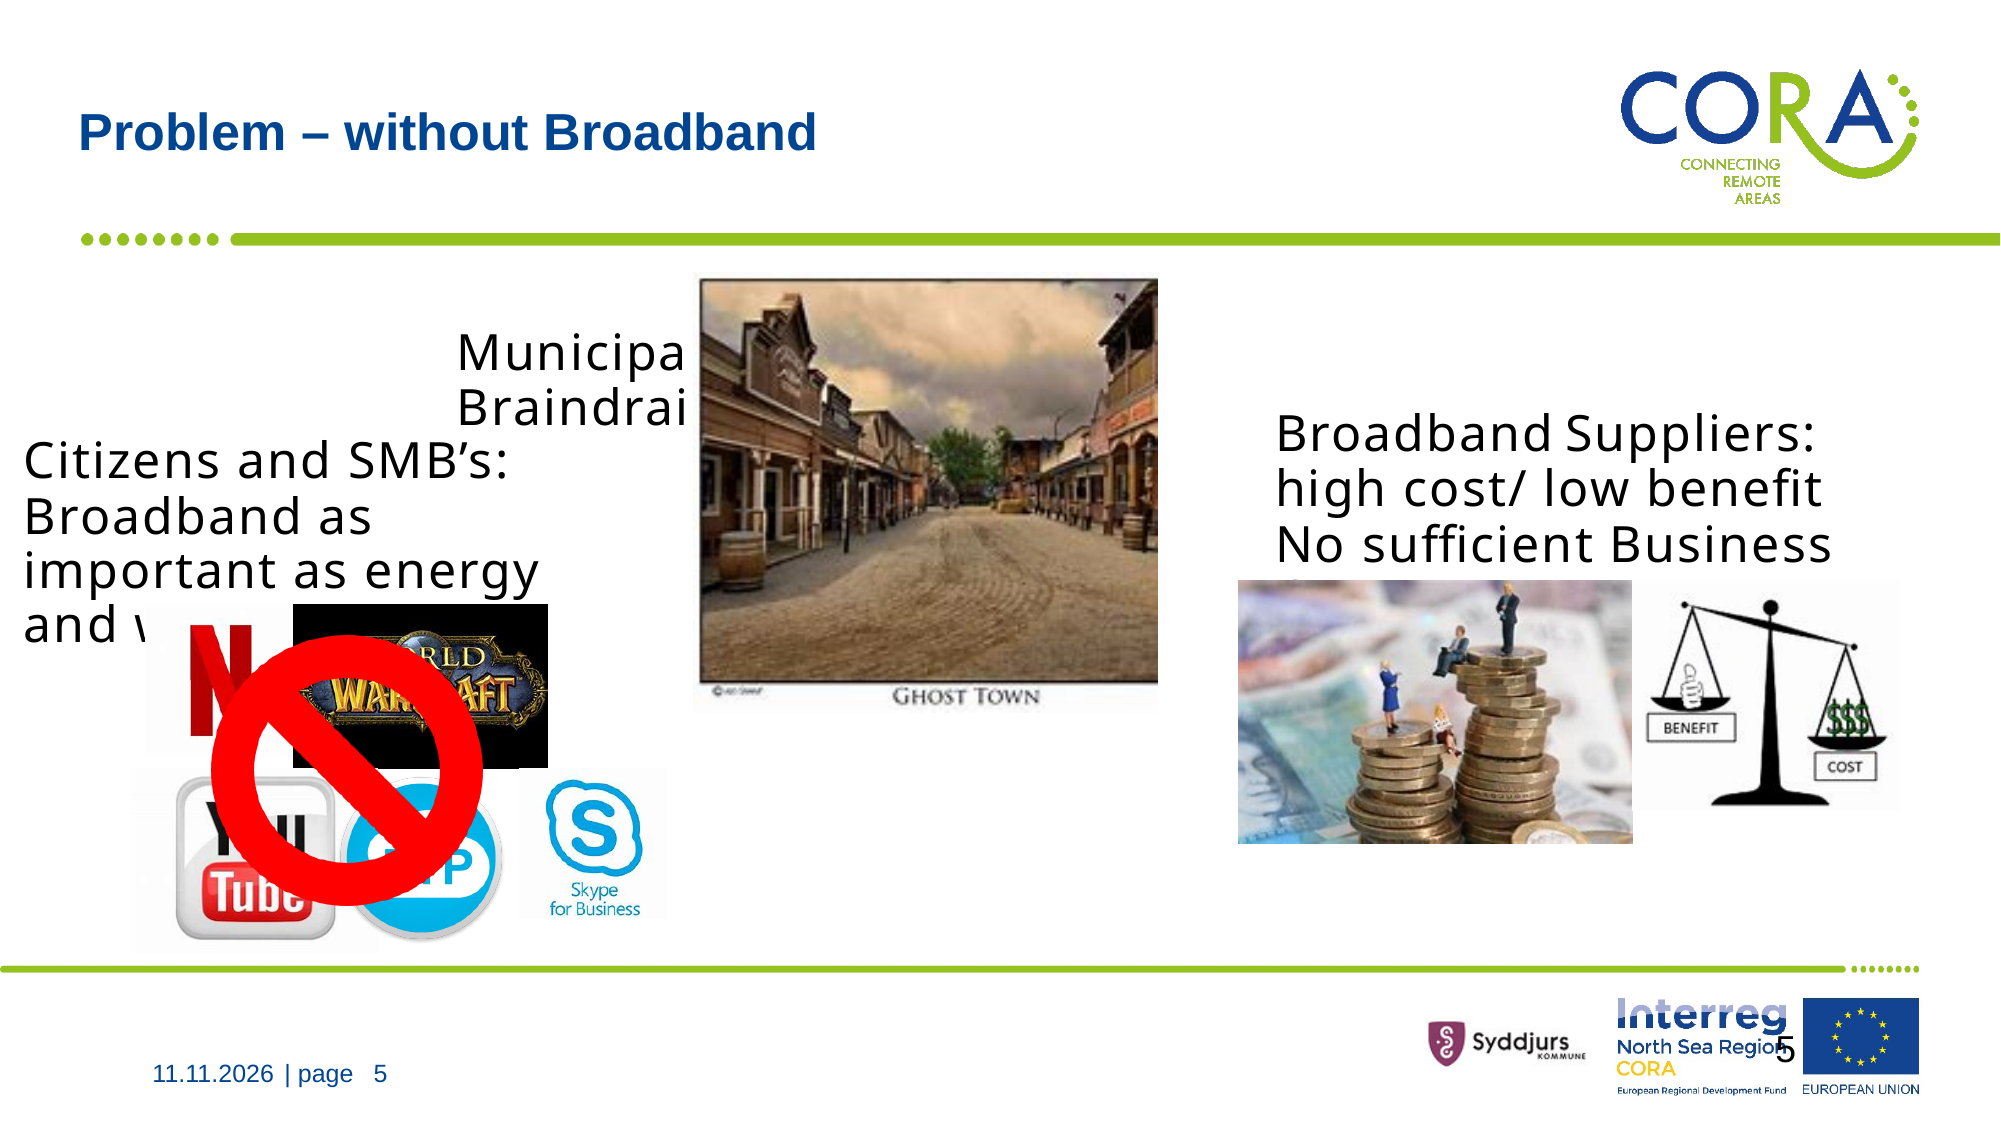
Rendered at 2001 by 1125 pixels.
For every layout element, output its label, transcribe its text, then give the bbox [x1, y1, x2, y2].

text_box Citizens and SMB’s: Broadband as important as energy and water [15, 429, 571, 592]
text_box 5 [1760, 1018, 1893, 1078]
picture [1595, 975, 1941, 1113]
picture [1621, 68, 1919, 204]
picture [81, 233, 2001, 246]
text_box Municipality: Braindrain?? [447, 321, 693, 483]
picture [693, 272, 1158, 713]
text_box Broadband Suppliers: high cost/ low benefit No sufficient Business Case [1266, 402, 1879, 564]
picture [1425, 1018, 1588, 1070]
picture [1237, 580, 1900, 844]
title Problem – without Broadband [63, 98, 1632, 173]
footer | page [262, 1042, 376, 1103]
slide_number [137, 1042, 262, 1103]
slide_number 5 [358, 1043, 453, 1103]
picture [0, 965, 1919, 973]
picture [131, 599, 667, 953]
